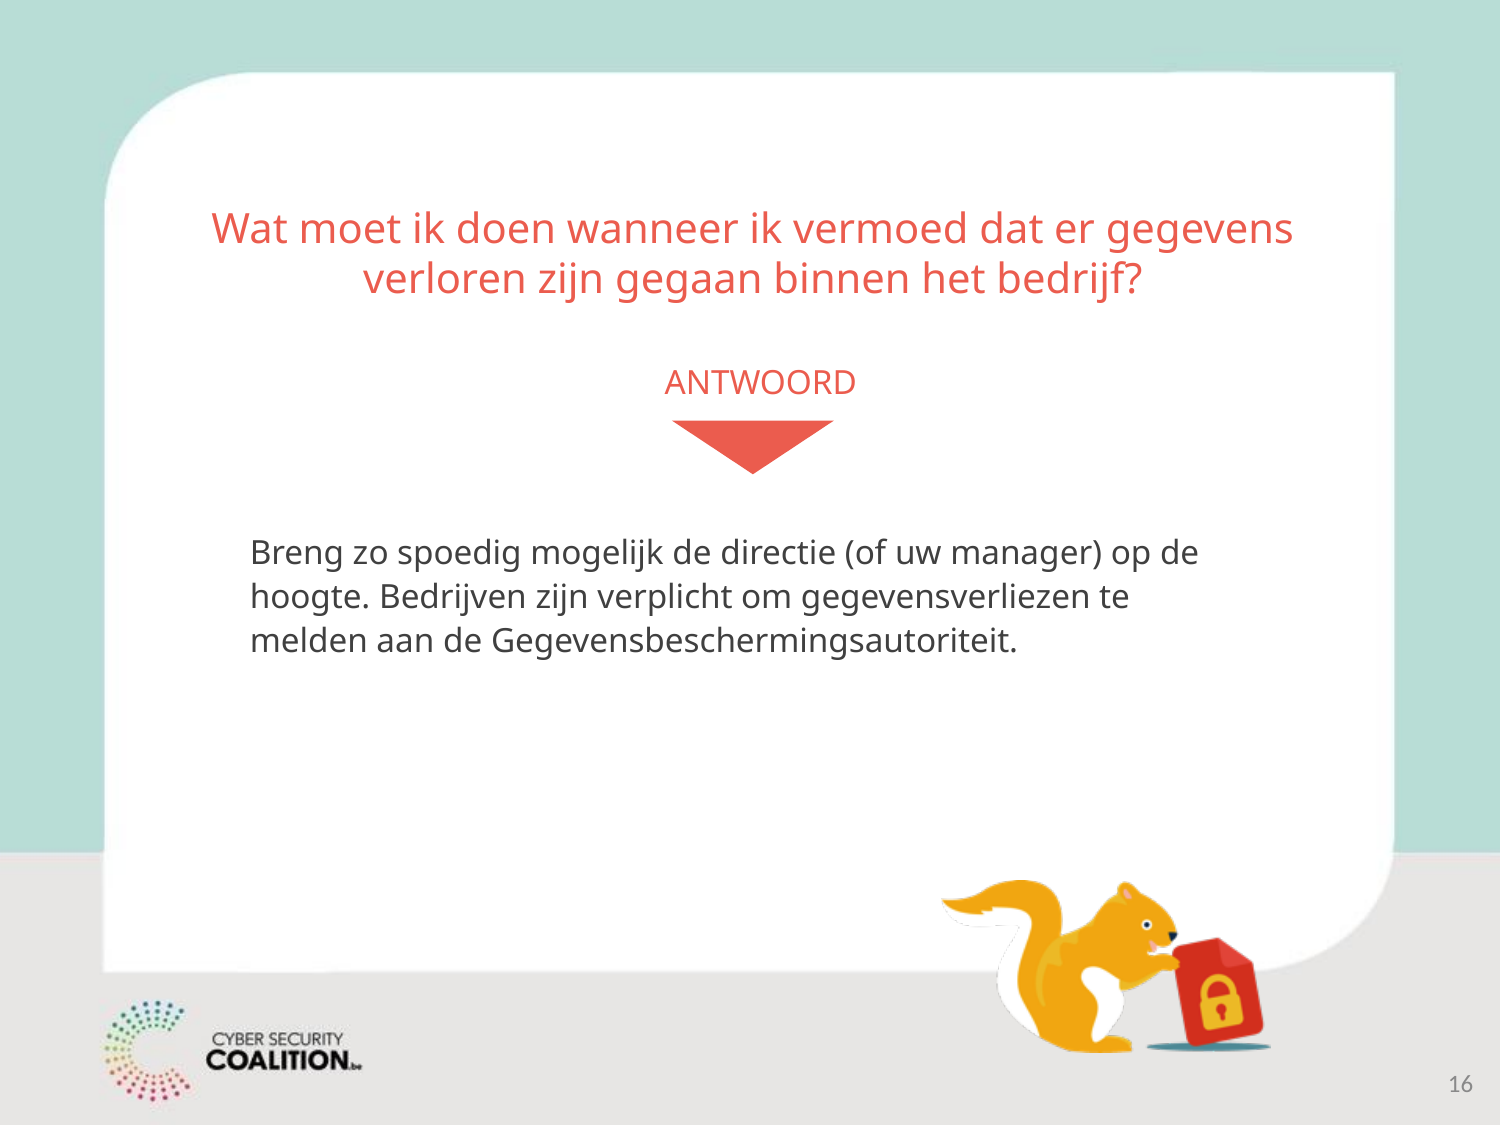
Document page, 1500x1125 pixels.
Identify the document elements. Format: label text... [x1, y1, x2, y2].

title Wat moet ik doen wanneer ik vermoed dat er gegevens verloren zijn gegaan binnen het bedrijf? [172, 200, 1334, 354]
slide_number ‹#› [1425, 1052, 1497, 1112]
text_box ANTWOORD [637, 353, 885, 409]
list Breng zo spoedig mogelijk de directie (of uw manager) op de hoogte. Bedrijven zijn verplicht om gegevensverliezen te melden aan de Gegevensbeschermingsautoriteit. [235, 519, 1271, 850]
picture [0, 0, 1500, 1125]
text_box [671, 420, 834, 475]
